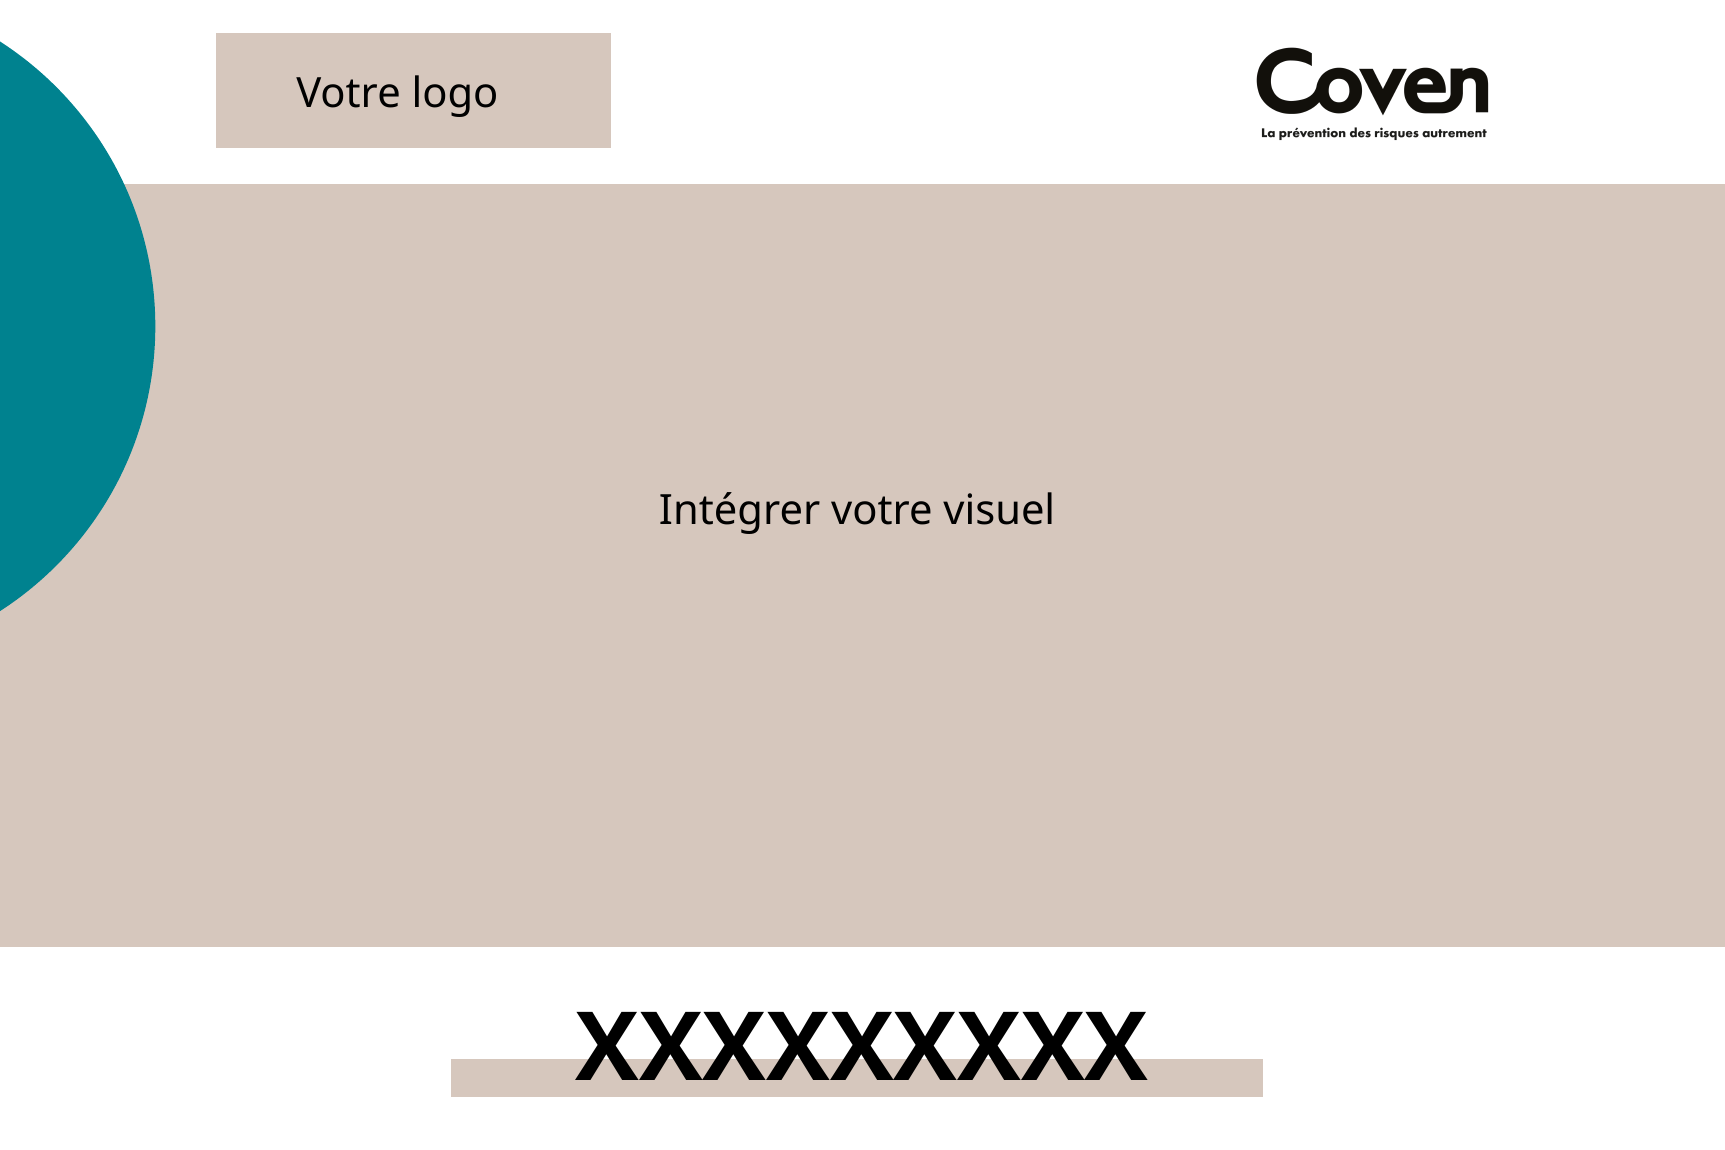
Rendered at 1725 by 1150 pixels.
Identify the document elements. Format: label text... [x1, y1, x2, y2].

text_box XXXXXXXXX [0, 987, 1725, 1100]
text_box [215, 32, 611, 148]
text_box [450, 1058, 1263, 1097]
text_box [0, 0, 156, 666]
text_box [0, 183, 1725, 948]
text_box [1180, 19, 1555, 162]
